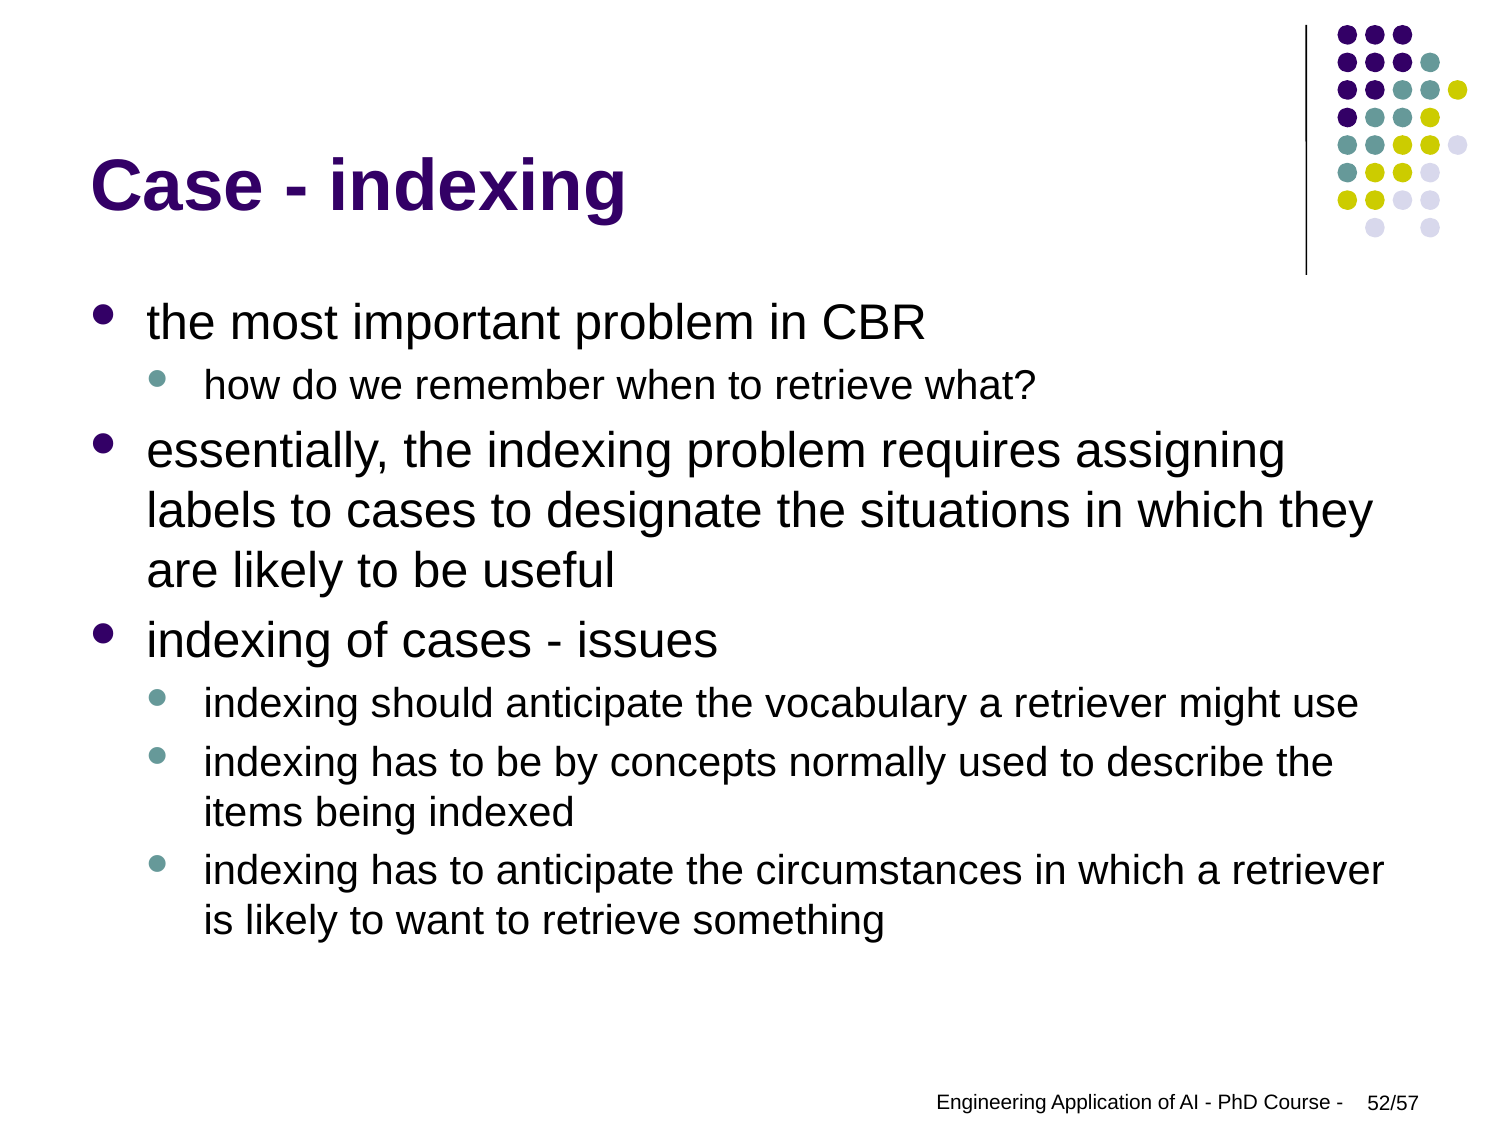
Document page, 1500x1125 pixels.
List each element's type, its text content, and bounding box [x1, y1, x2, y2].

footer Engineering Application of AI - PhD Course - [855, 1080, 1365, 1125]
slide_number 52/57 [1352, 1082, 1448, 1125]
list the most important problem in CBR how do we remember when to retrieve what? essentially, the indexing problem requires assigning labels to cases to designate the situations in which they are likely to be useful indexing of cases - issues indexing should anticipate the vocabulary a retriever might use indexing has to be by concepts normally used to describe the items being indexed indexing has to anticipate the circumstances in which a retriever is likely to want to retrieve something [74, 281, 1436, 1006]
title Case - indexing [74, 19, 1313, 233]
